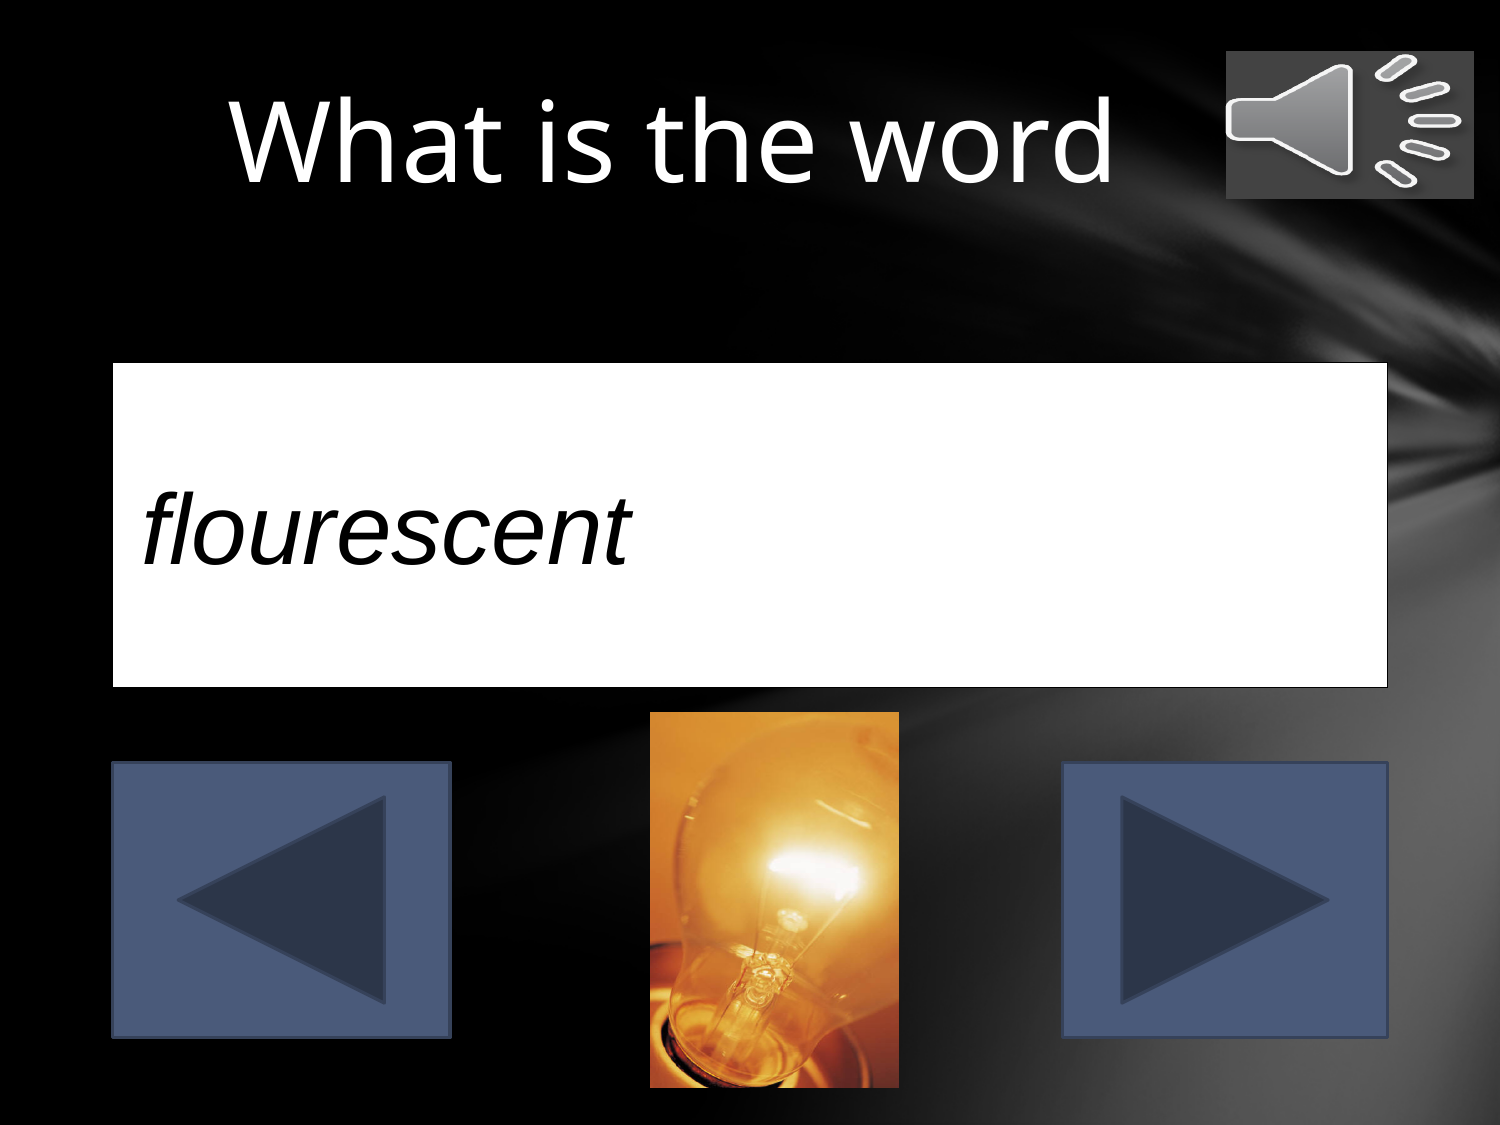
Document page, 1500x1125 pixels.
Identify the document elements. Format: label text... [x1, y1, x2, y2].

text_box [111, 761, 452, 1039]
picture [649, 712, 899, 1088]
picture [1224, 49, 1476, 201]
title What is the word [57, 37, 1318, 213]
text_box [1061, 761, 1389, 1039]
